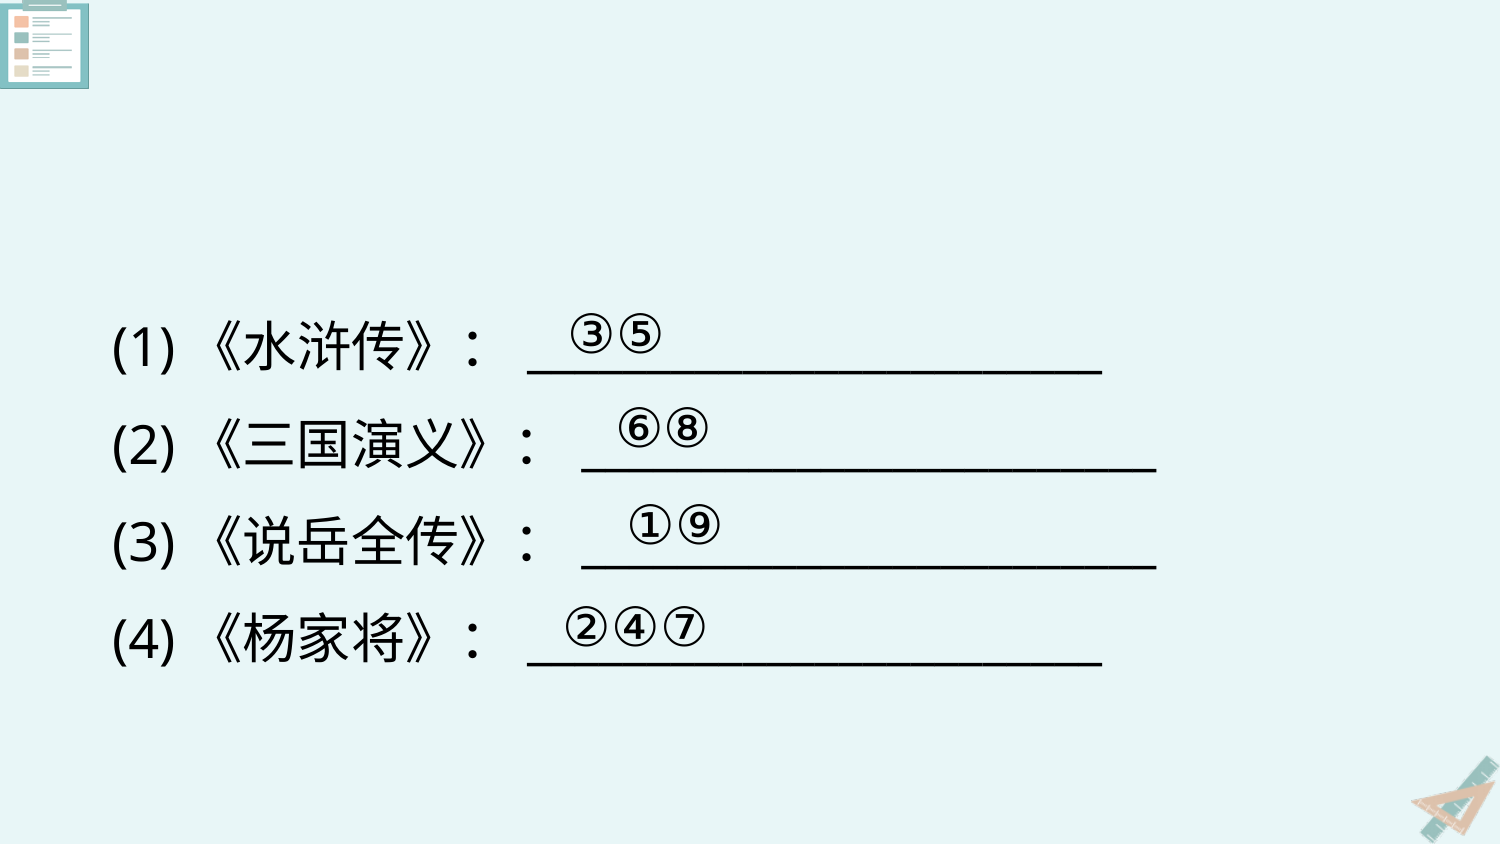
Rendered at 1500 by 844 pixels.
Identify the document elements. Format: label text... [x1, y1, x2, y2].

text_box (1)《水浒传》：________________________ (2)《三国演义》：________________________ (3)《说岳全传》：________________________ (4)《杨家将》：________________________ [112, 280, 1450, 831]
picture [0, 0, 89, 89]
text_box ②④⑦ [548, 584, 725, 665]
text_box ①⑨ [611, 483, 739, 563]
text_box ③⑤ [553, 291, 681, 372]
text_box ⑥⑧ [600, 385, 728, 466]
picture [1411, 755, 1500, 844]
